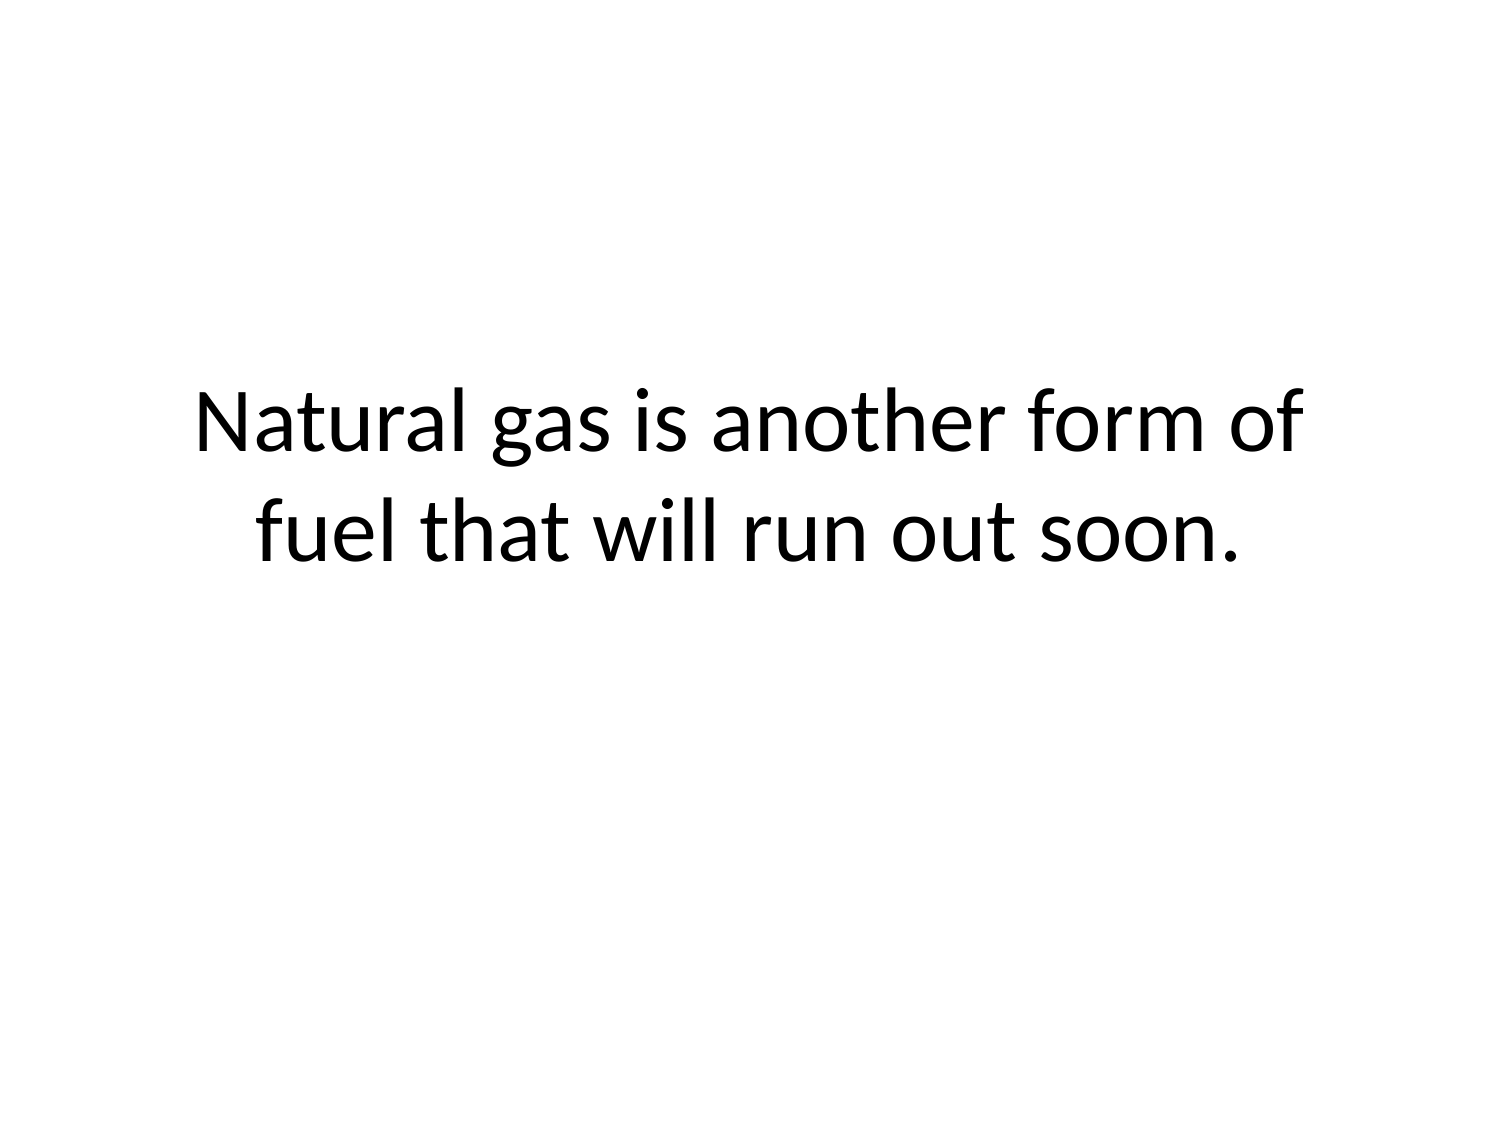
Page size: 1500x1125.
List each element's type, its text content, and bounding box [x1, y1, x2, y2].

title Natural gas is another form of fuel that will run out soon. [112, 349, 1388, 591]
